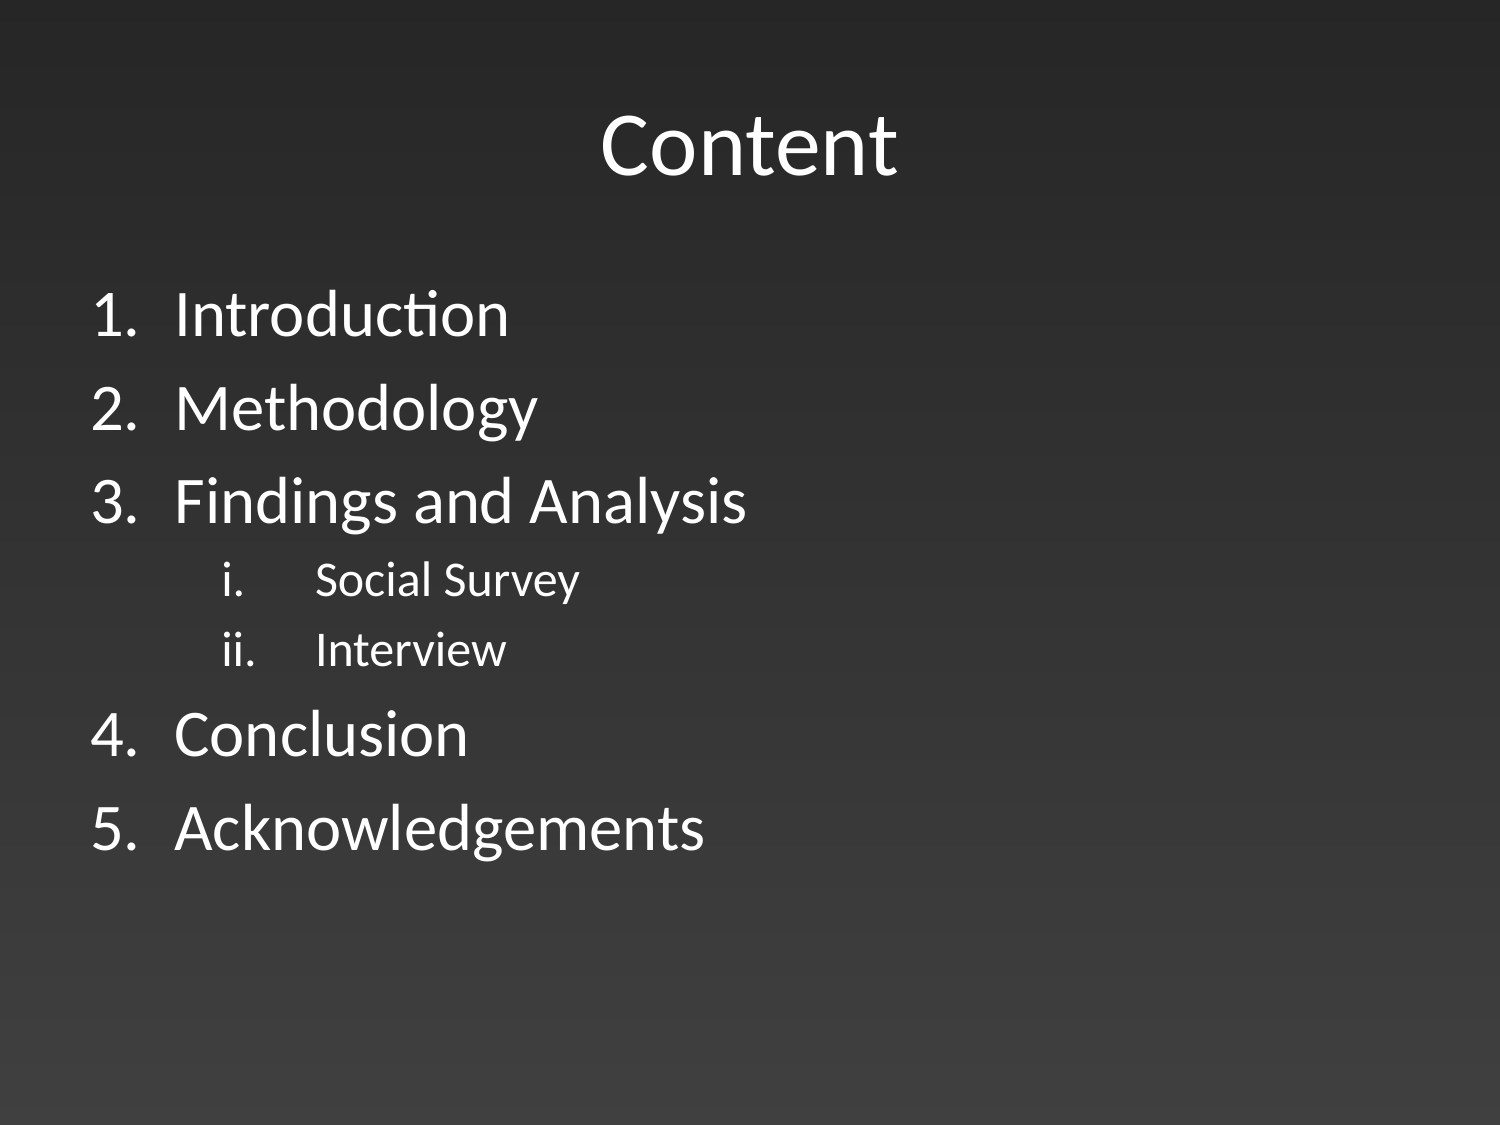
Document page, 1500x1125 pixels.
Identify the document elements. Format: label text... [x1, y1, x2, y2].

title Content [75, 45, 1425, 233]
list Introduction Methodology Findings and Analysis Social Survey Interview Conclusion Acknowledgements [75, 262, 1422, 1005]
